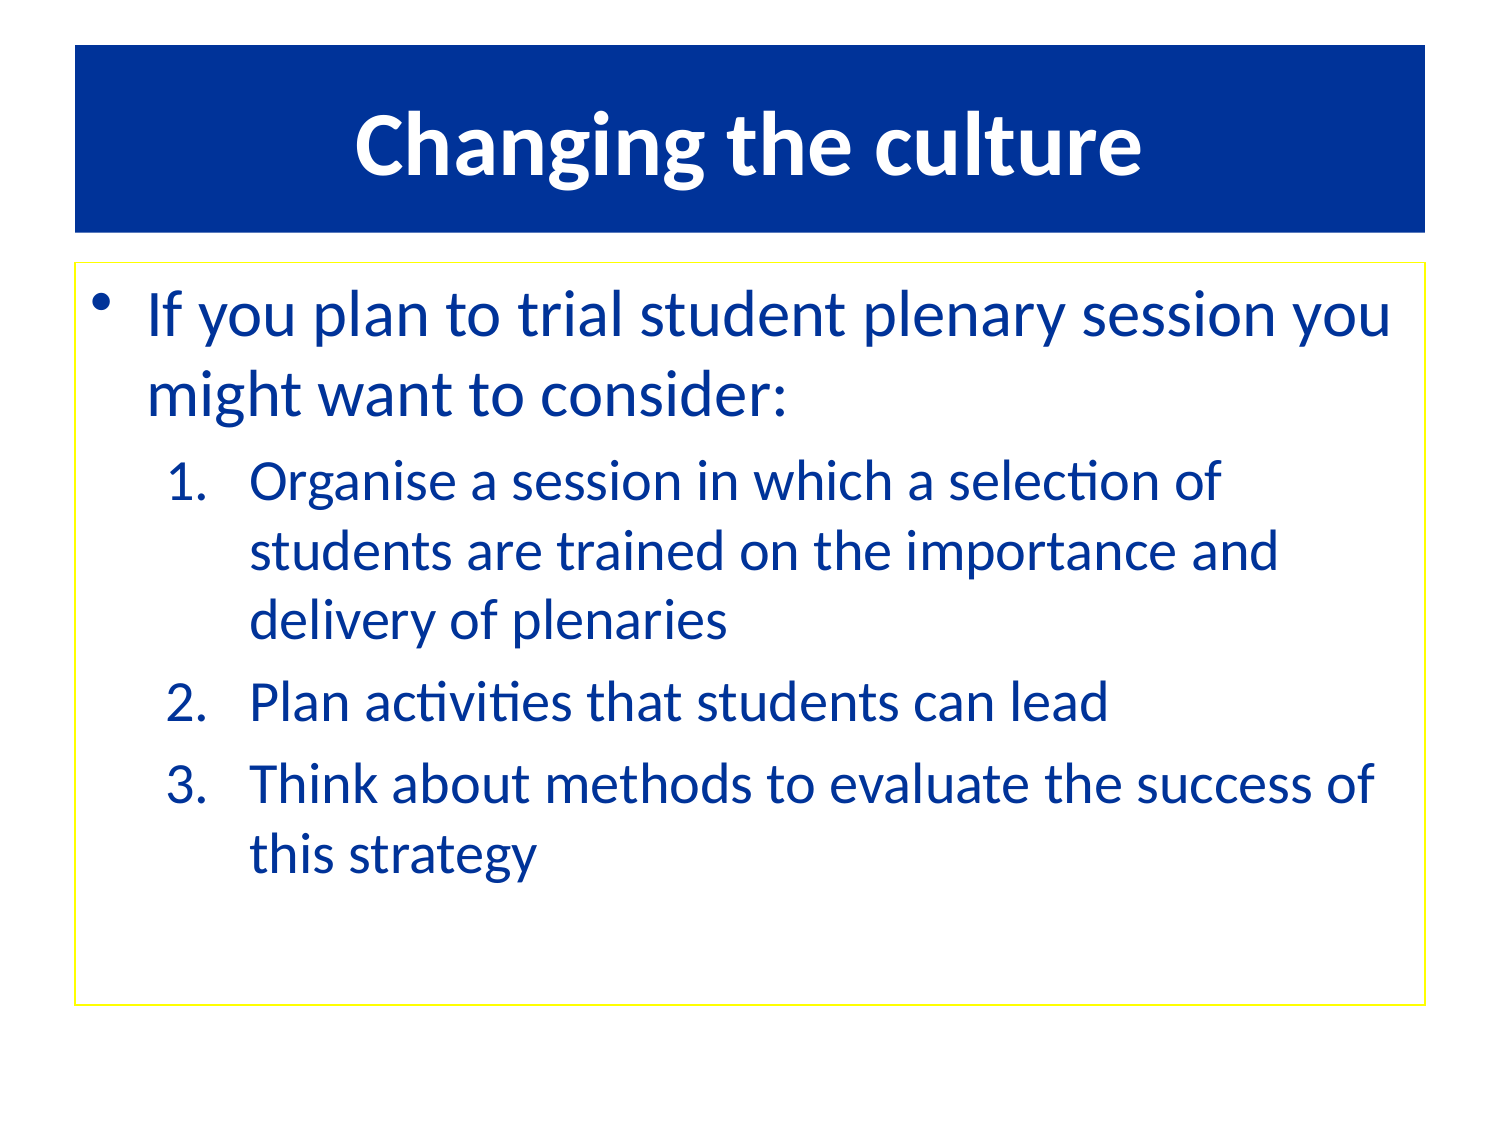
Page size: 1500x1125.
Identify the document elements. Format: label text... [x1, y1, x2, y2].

title Changing the culture [75, 45, 1425, 233]
list If you plan to trial student plenary session you might want to consider: Organise a session in which a selection of students are trained on the importance and delivery of plenaries Plan activities that students can lead Think about methods to evaluate the success of this strategy [74, 262, 1426, 1006]
